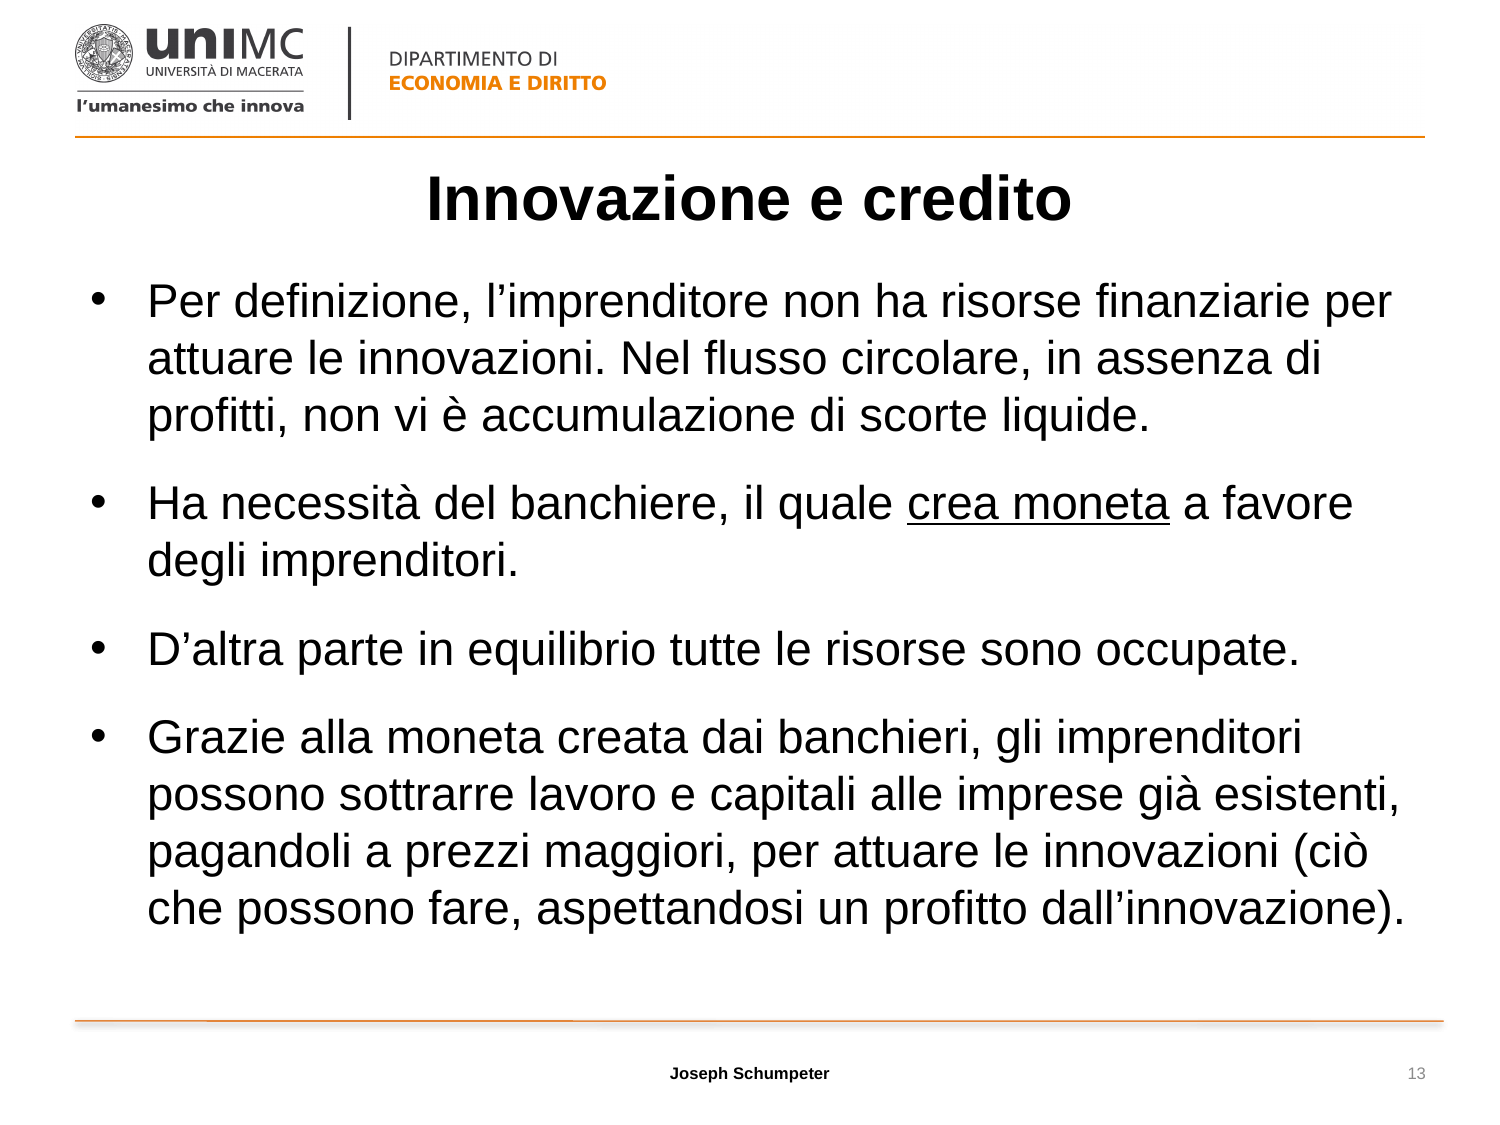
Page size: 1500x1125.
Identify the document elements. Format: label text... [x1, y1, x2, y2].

slide_number 13 [1091, 1042, 1442, 1103]
title Innovazione e credito [75, 149, 1425, 241]
picture [75, 24, 1425, 138]
list Per definizione, l’imprenditore non ha risorse finanziarie per attuare le innovazioni. Nel flusso circolare, in assenza di profitti, non vi è accumulazione di scorte liquide. Ha necessità del banchiere, il quale crea moneta a favore degli imprenditori. D’altra parte in equilibrio tutte le risorse sono occupate. Grazie alla moneta creata dai banchieri, gli imprenditori possono sottrarre lavoro e capitali alle imprese già esistenti, pagandoli a prezzi maggiori, per attuare le innovazioni (ciò che possono fare, aspettandosi un profitto dall’innovazione). [75, 262, 1425, 1005]
footer Joseph Schumpeter [512, 1042, 988, 1103]
